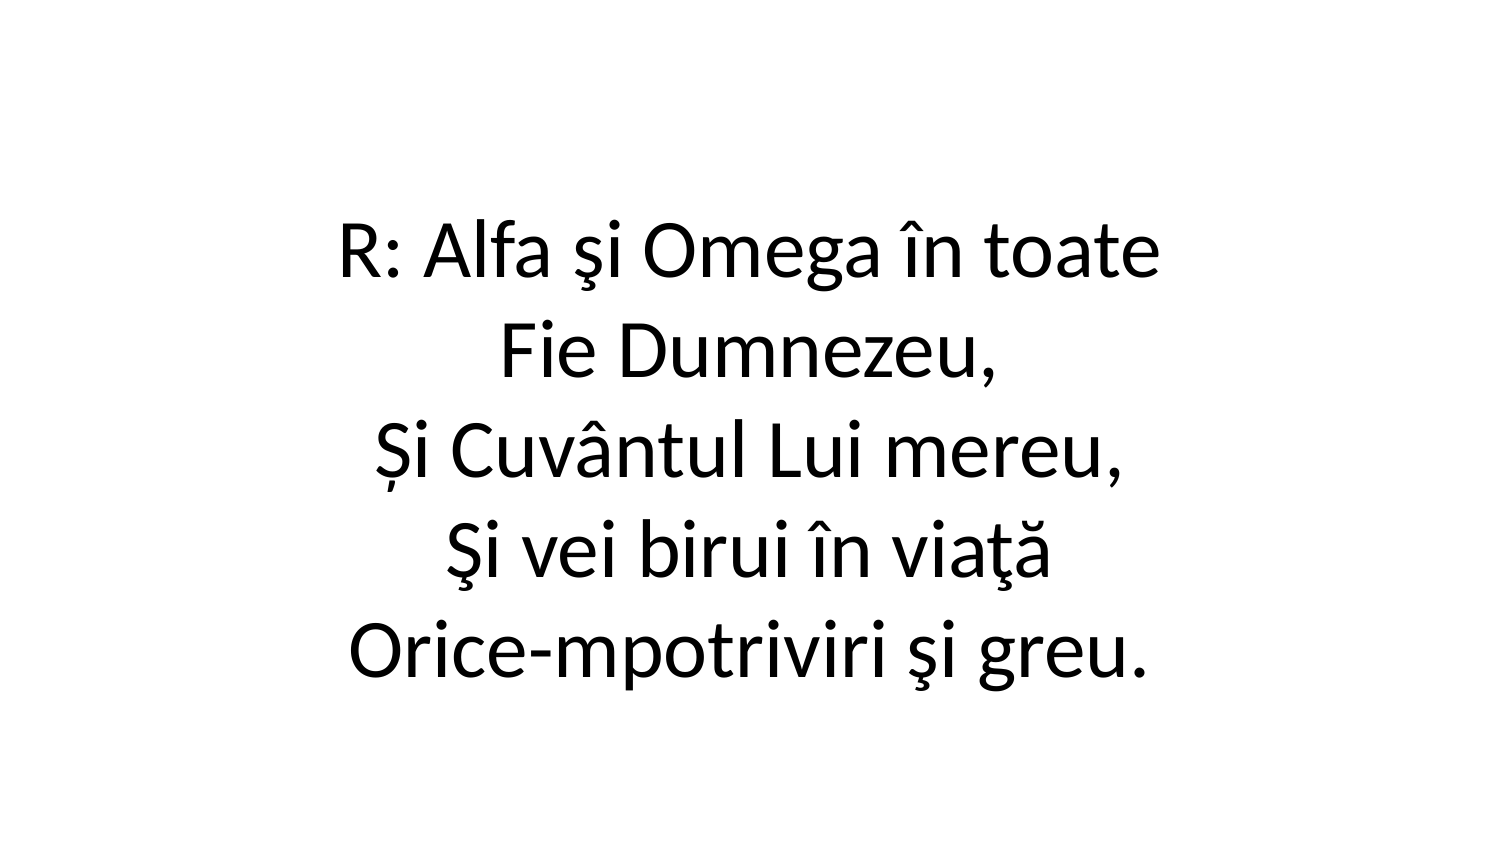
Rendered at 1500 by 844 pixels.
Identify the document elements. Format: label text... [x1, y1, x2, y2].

text_box R: Alfa şi Omega în toate Fie Dumnezeu, Și Cuvântul Lui mereu, Şi vei birui în viaţă Orice-mpotriviri şi greu. [322, 142, 1178, 702]
